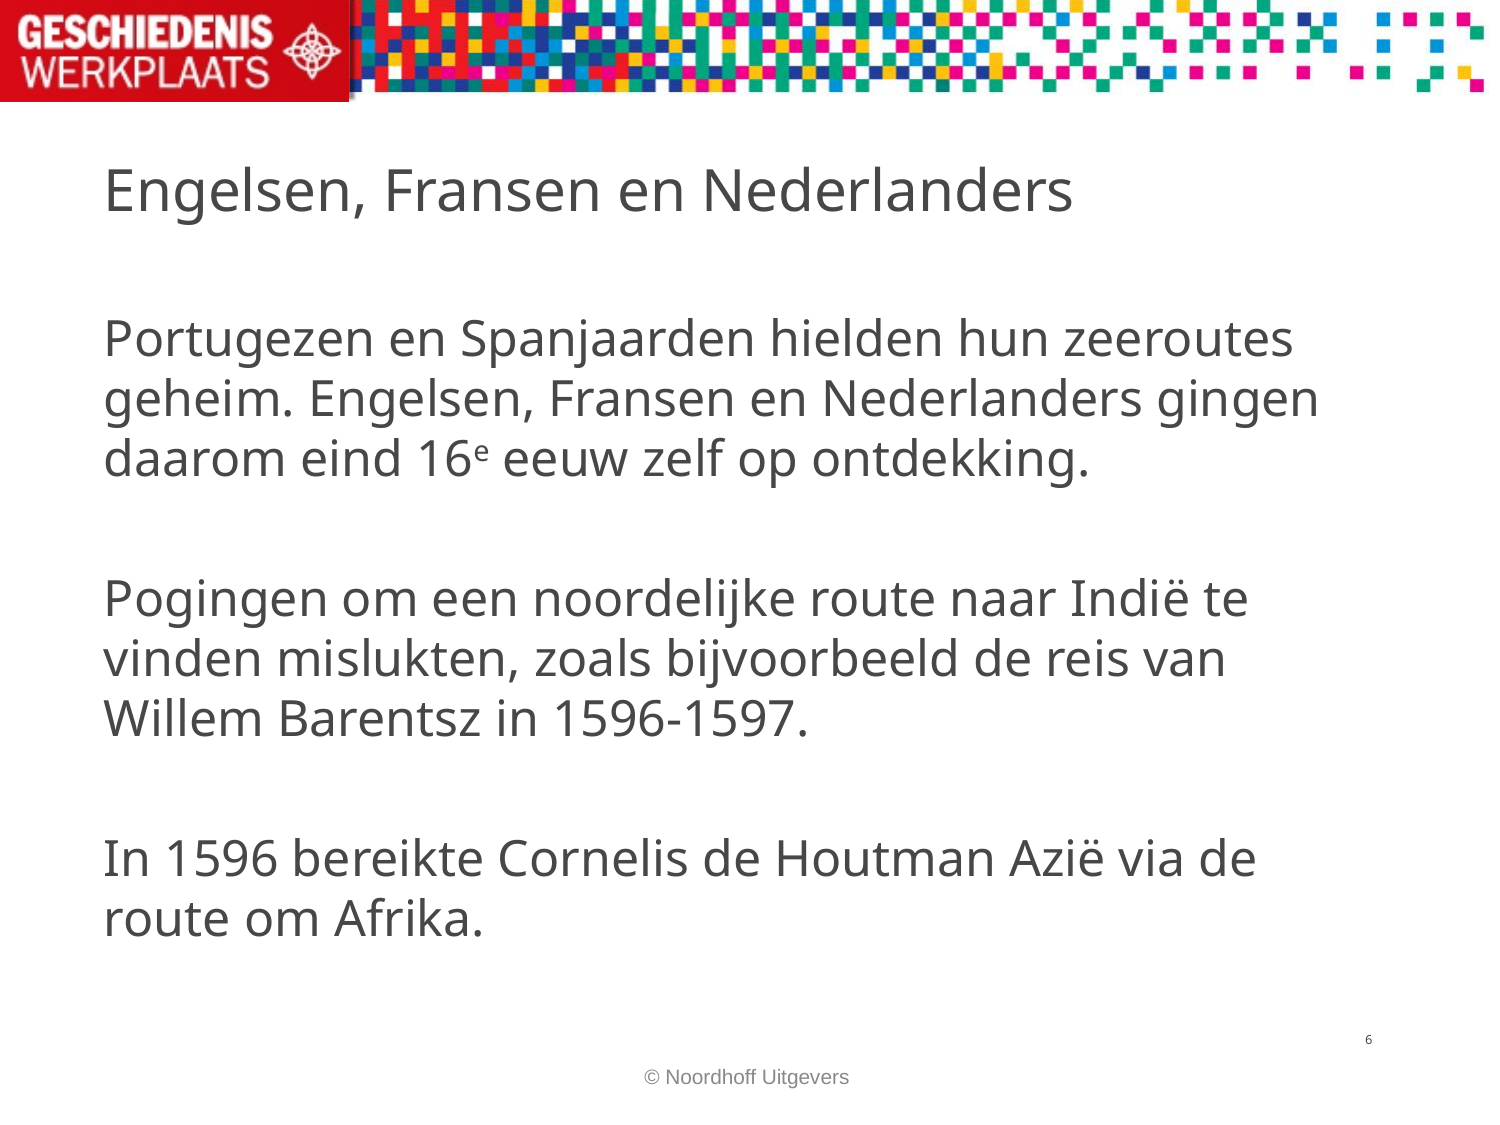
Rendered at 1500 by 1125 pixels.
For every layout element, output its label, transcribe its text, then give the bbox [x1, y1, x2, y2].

text_box © Noordhoff Uitgevers [512, 1045, 988, 1106]
slide_number 6 [1325, 1025, 1388, 1063]
list Portugezen en Spanjaarden hielden hun zeeroutes geheim. Engelsen, Fransen en Nederlanders gingen daarom eind 16e eeuw zelf op ontdekking. Pogingen om een noordelijke route naar Indië te vinden mislukten, zoals bijvoorbeeld de reis van Willem Barentsz in 1596-1597. In 1596 bereikte Cornelis de Houtman Azië via de route om Afrika. [103, 299, 1401, 984]
title Engelsen, Fransen en Nederlanders [103, 145, 1401, 256]
picture [0, 0, 1500, 1125]
